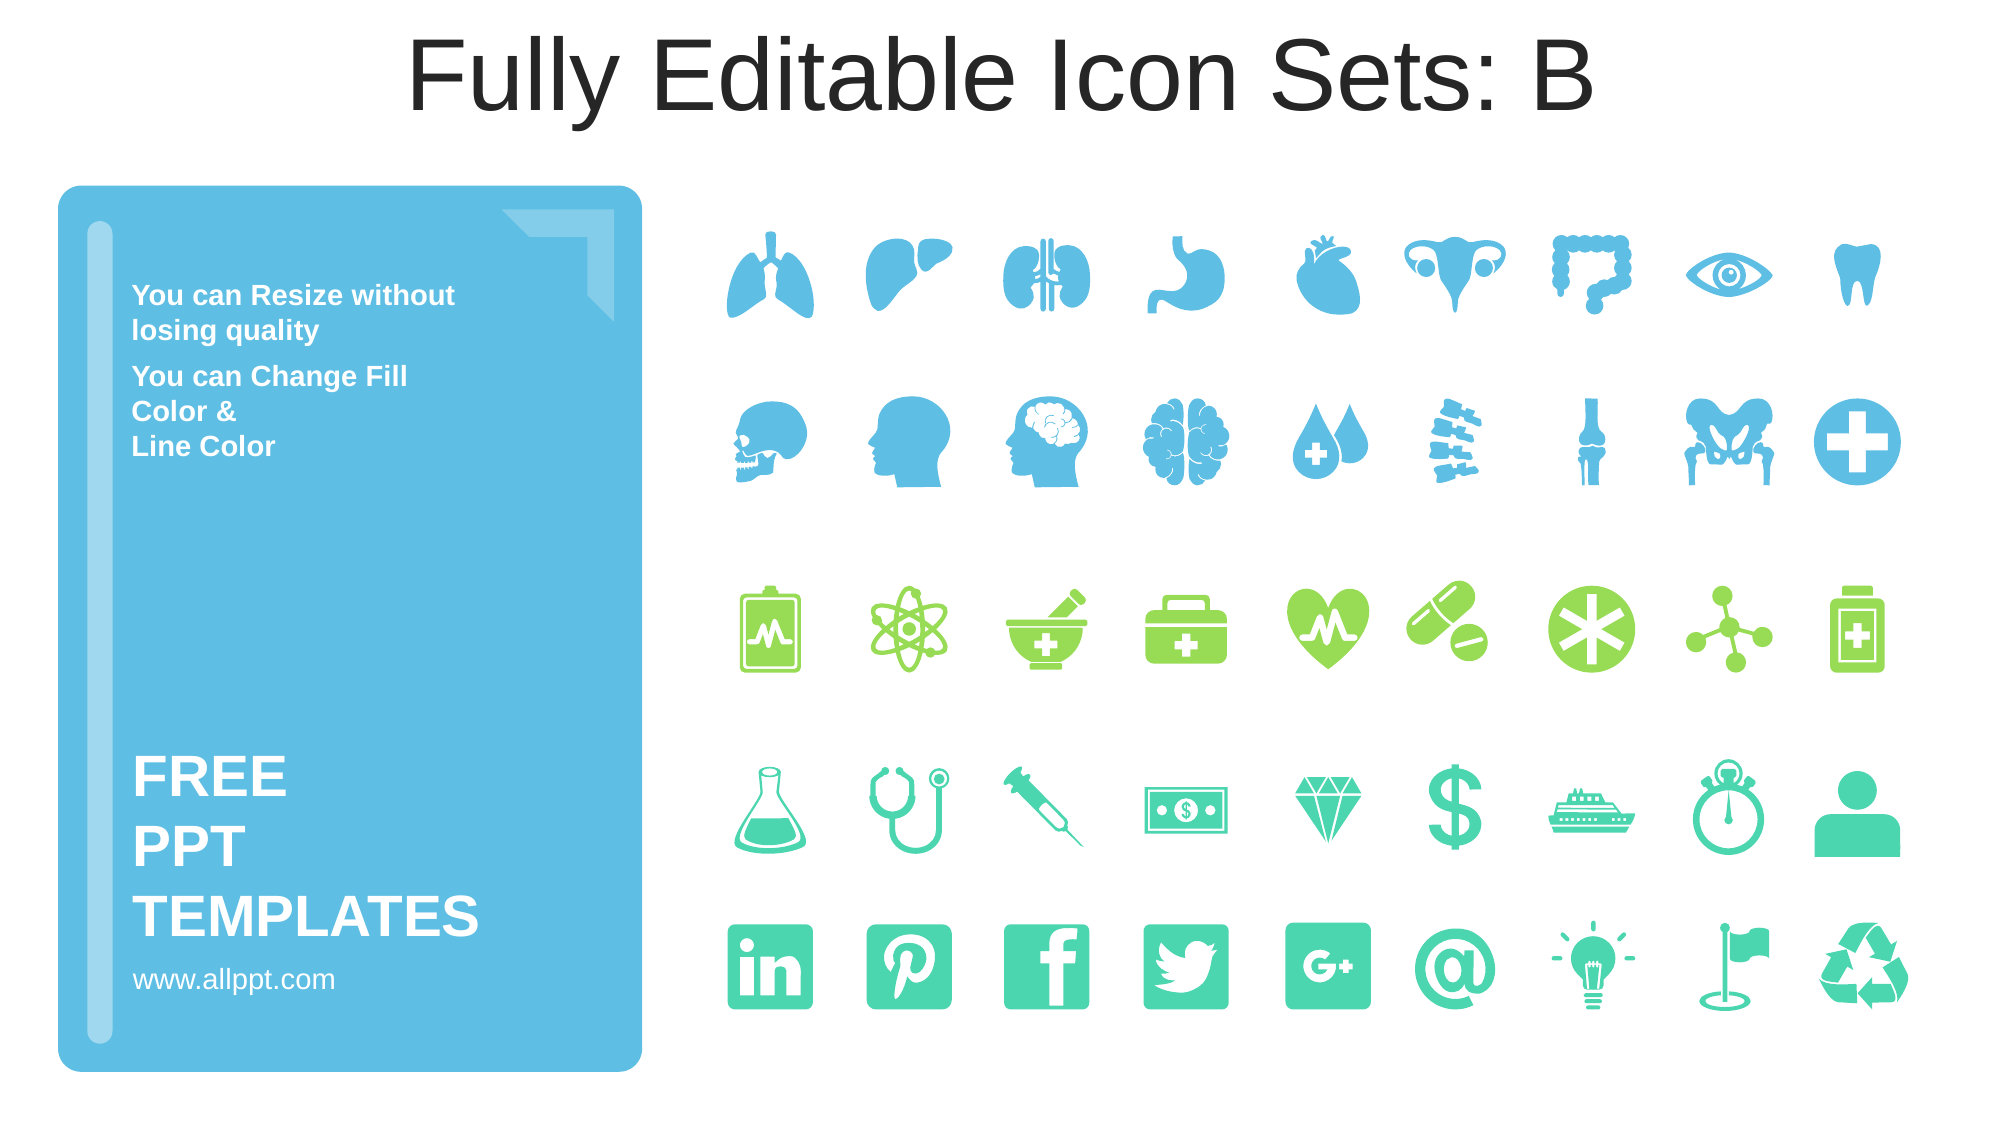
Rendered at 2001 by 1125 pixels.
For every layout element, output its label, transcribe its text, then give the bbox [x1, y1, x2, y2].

text_box [1427, 763, 1483, 851]
text_box [1003, 923, 1091, 1011]
text_box [1818, 921, 1910, 1013]
text_box [1291, 400, 1370, 481]
text_box [1559, 931, 1571, 943]
text_box [1413, 927, 1497, 1011]
text_box [1698, 921, 1771, 1012]
text_box [1691, 758, 1766, 856]
text_box [1813, 813, 1902, 858]
text_box [1683, 397, 1776, 487]
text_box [868, 396, 951, 488]
text_box [1284, 921, 1372, 1011]
text_box [1449, 622, 1489, 663]
text_box [725, 230, 815, 320]
text_box [1547, 584, 1637, 674]
text_box [1812, 397, 1902, 487]
text_box [869, 584, 949, 674]
text_box [1569, 935, 1617, 1011]
text_box [1684, 584, 1774, 674]
text_box [733, 765, 808, 855]
text_box [732, 400, 809, 484]
text_box [1590, 919, 1597, 933]
text_box [1146, 235, 1226, 315]
text_box [1684, 251, 1775, 299]
text_box [1142, 923, 1230, 1011]
text_box [1576, 397, 1607, 487]
text_box [1141, 397, 1231, 487]
text_box [1144, 626, 1228, 665]
text_box [1403, 235, 1507, 316]
text_box [1833, 242, 1882, 308]
text_box [1295, 233, 1362, 316]
text_box [1144, 593, 1228, 625]
text_box [1286, 587, 1371, 671]
text_box [1002, 765, 1085, 848]
text_box [1836, 769, 1878, 811]
text_box [738, 584, 802, 674]
text_box [1616, 931, 1628, 943]
text_box [1004, 587, 1089, 671]
list Fully Editable Icon Sets: B [53, 20, 1952, 140]
text_box [726, 923, 814, 1011]
text_box [1550, 955, 1564, 962]
text_box [1623, 955, 1637, 962]
text_box [1293, 775, 1364, 844]
text_box [868, 765, 951, 855]
text_box [864, 237, 954, 312]
text_box [1405, 579, 1477, 646]
text_box [1829, 584, 1886, 674]
text_box [1004, 395, 1089, 489]
text_box [1002, 237, 1092, 313]
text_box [1428, 398, 1482, 486]
text_box [865, 923, 953, 1011]
text_box [1547, 787, 1637, 834]
text_box [1144, 786, 1229, 835]
text_box [1550, 233, 1633, 316]
